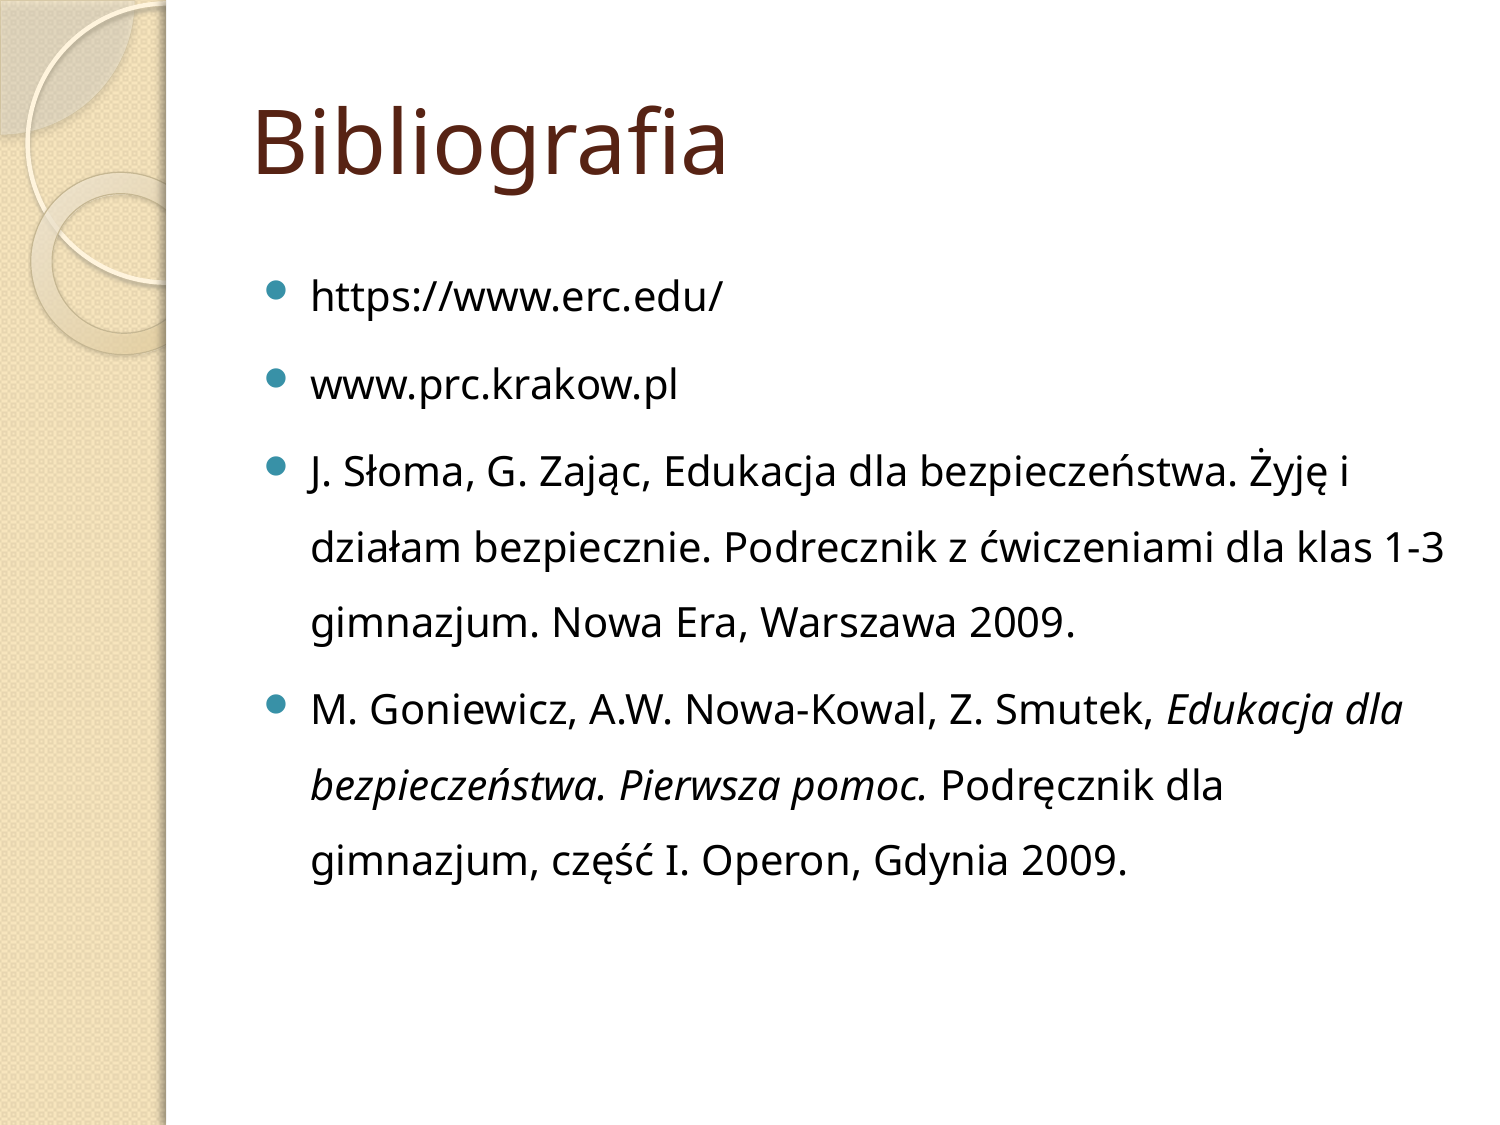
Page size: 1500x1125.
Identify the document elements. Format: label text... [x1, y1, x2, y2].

title Bibliografia [235, 45, 1466, 233]
list https://www.erc.edu/ www.prc.krakow.pl J. Słoma, G. Zając, Edukacja dla bezpieczeństwa. Żyję i działam bezpiecznie. Podrecznik z ćwiczeniami dla klas 1-3 gimnazjum. Nowa Era, Warszawa 2009. M. Goniewicz, A.W. Nowa-Kowal, Z. Smutek, Edukacja dla bezpieczeństwa. Pierwsza pomoc. Podręcznik dla gimnazjum, część I. Operon, Gdynia 2009. [235, 237, 1466, 1025]
